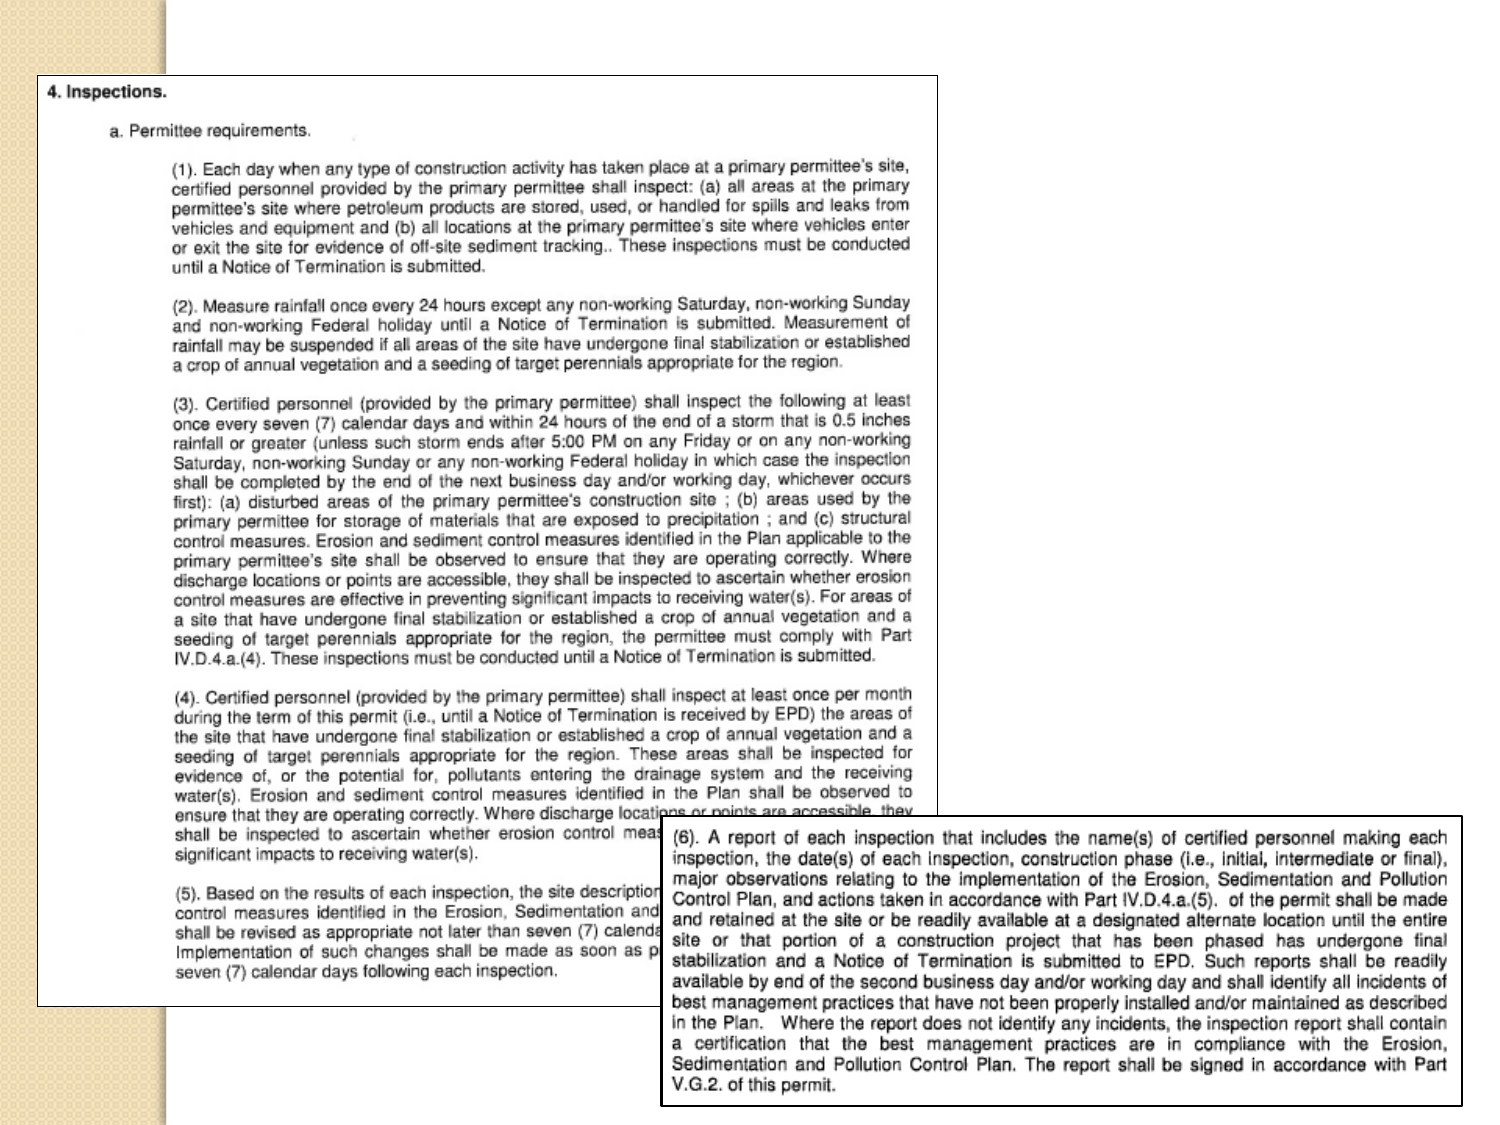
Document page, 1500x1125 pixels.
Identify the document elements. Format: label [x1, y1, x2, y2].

picture [37, 74, 1462, 1105]
